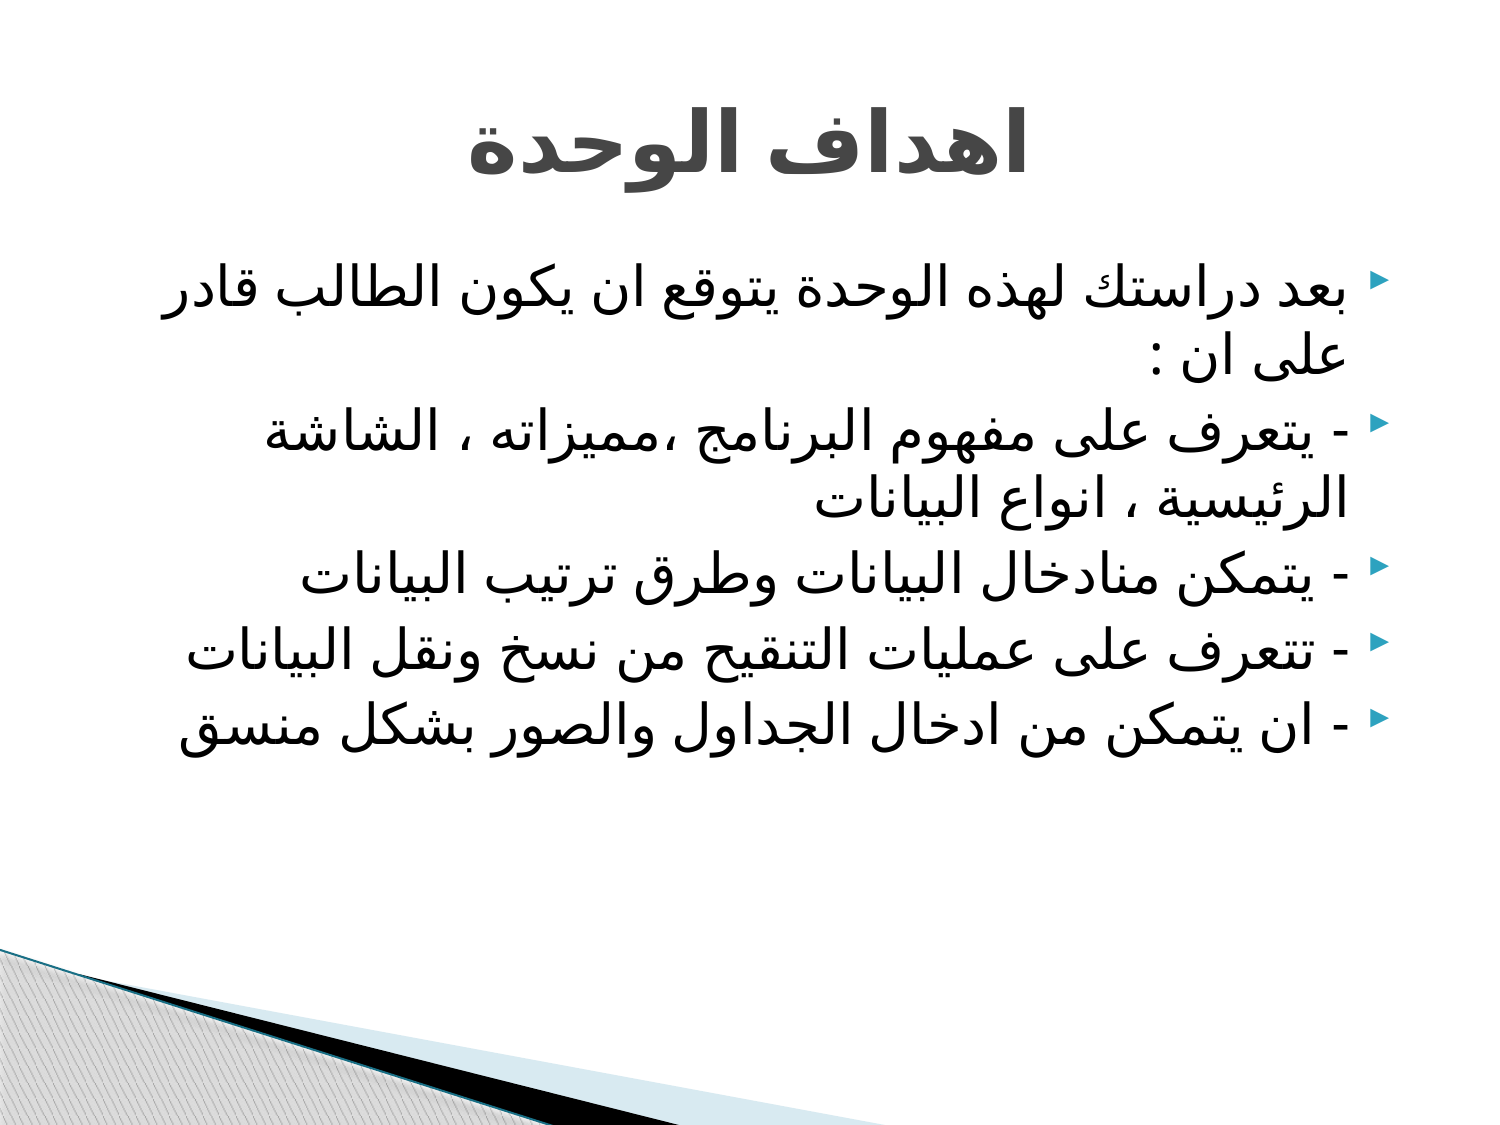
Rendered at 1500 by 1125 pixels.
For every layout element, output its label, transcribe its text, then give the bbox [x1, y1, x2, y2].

title اهداف الوحدة [75, 45, 1425, 233]
list بعد دراستك لهذه الوحدة يتوقع ان يكون الطالب قادر على ان : - يتعرف على مفهوم البرنامج ،مميزاته ، الشاشة الرئيسية ، انواع البيانات - يتمكن منادخال البيانات وطرق ترتيب البيانات - تتعرف على عمليات التنقيح من نسخ ونقل البيانات - ان يتمكن من ادخال الجداول والصور بشكل منسق [75, 243, 1425, 986]
